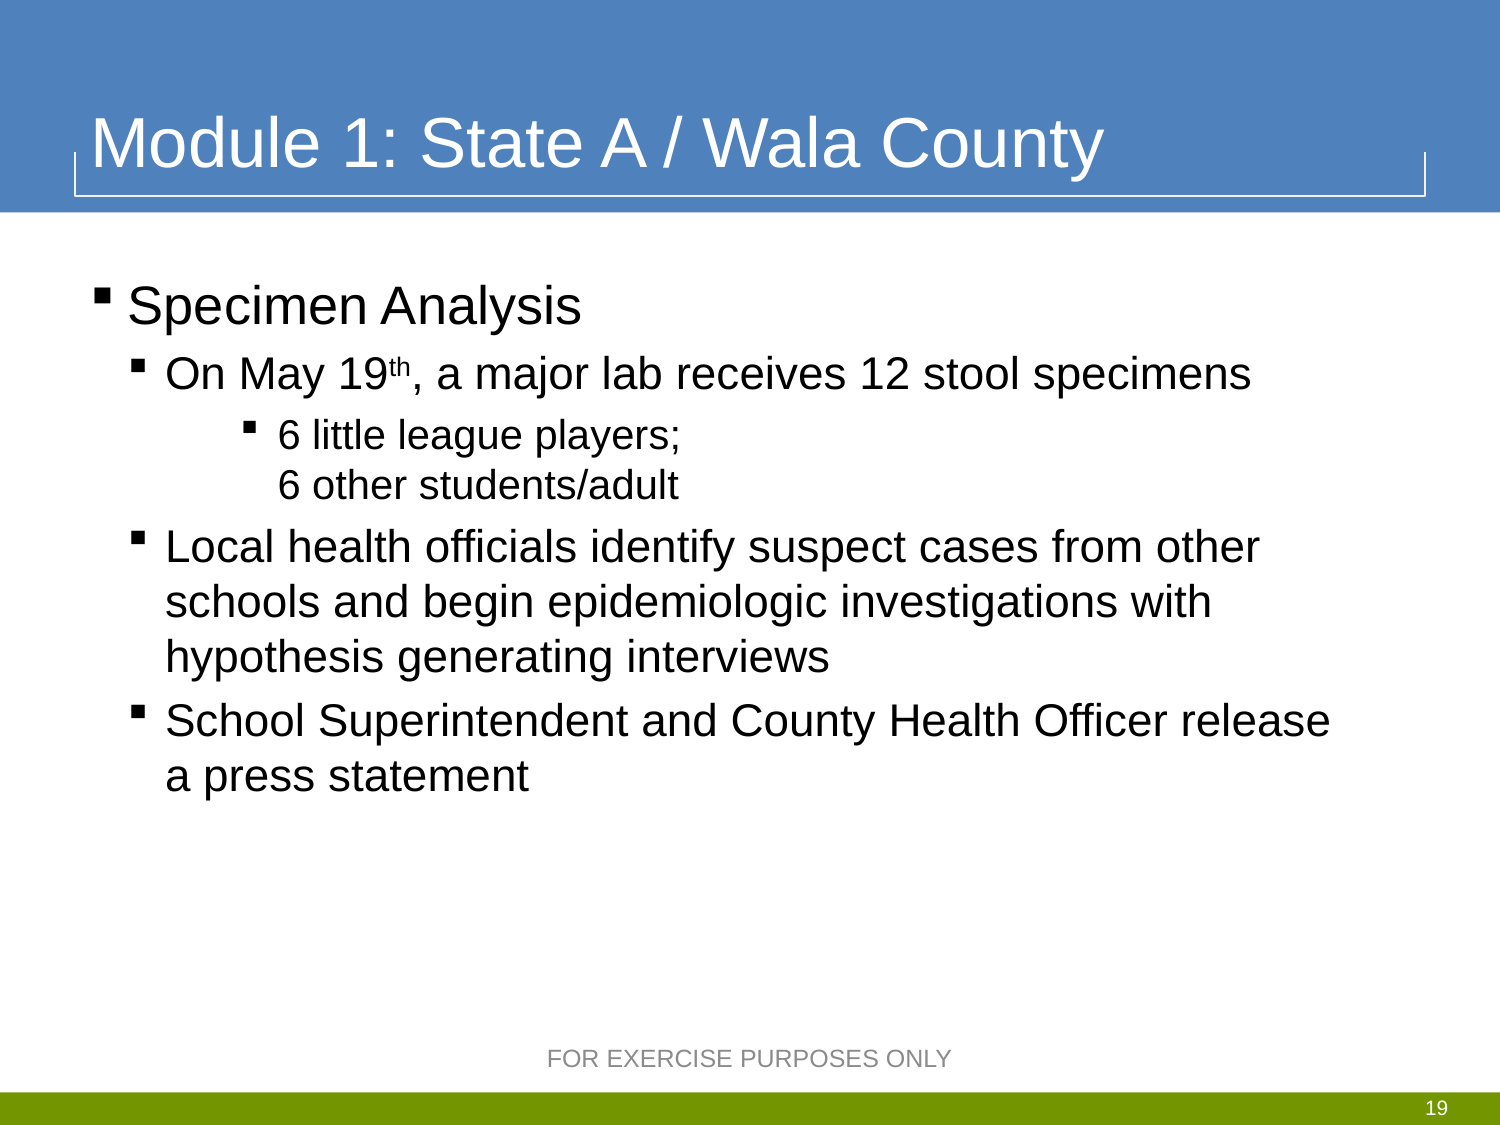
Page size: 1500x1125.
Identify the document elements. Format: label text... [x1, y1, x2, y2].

title Module 1: State A / Wala County [74, 44, 1426, 233]
list Specimen Analysis On May 19th, a major lab receives 12 stool specimens 6 little league players; 6 other students/adult Local health officials identify suspect cases from other schools and begin epidemiologic investigations with hypothesis generating interviews School Superintendent and County Health Officer release a press statement [74, 262, 1351, 1006]
footer FOR EXERCISE PURPOSES ONLY [512, 1042, 988, 1103]
